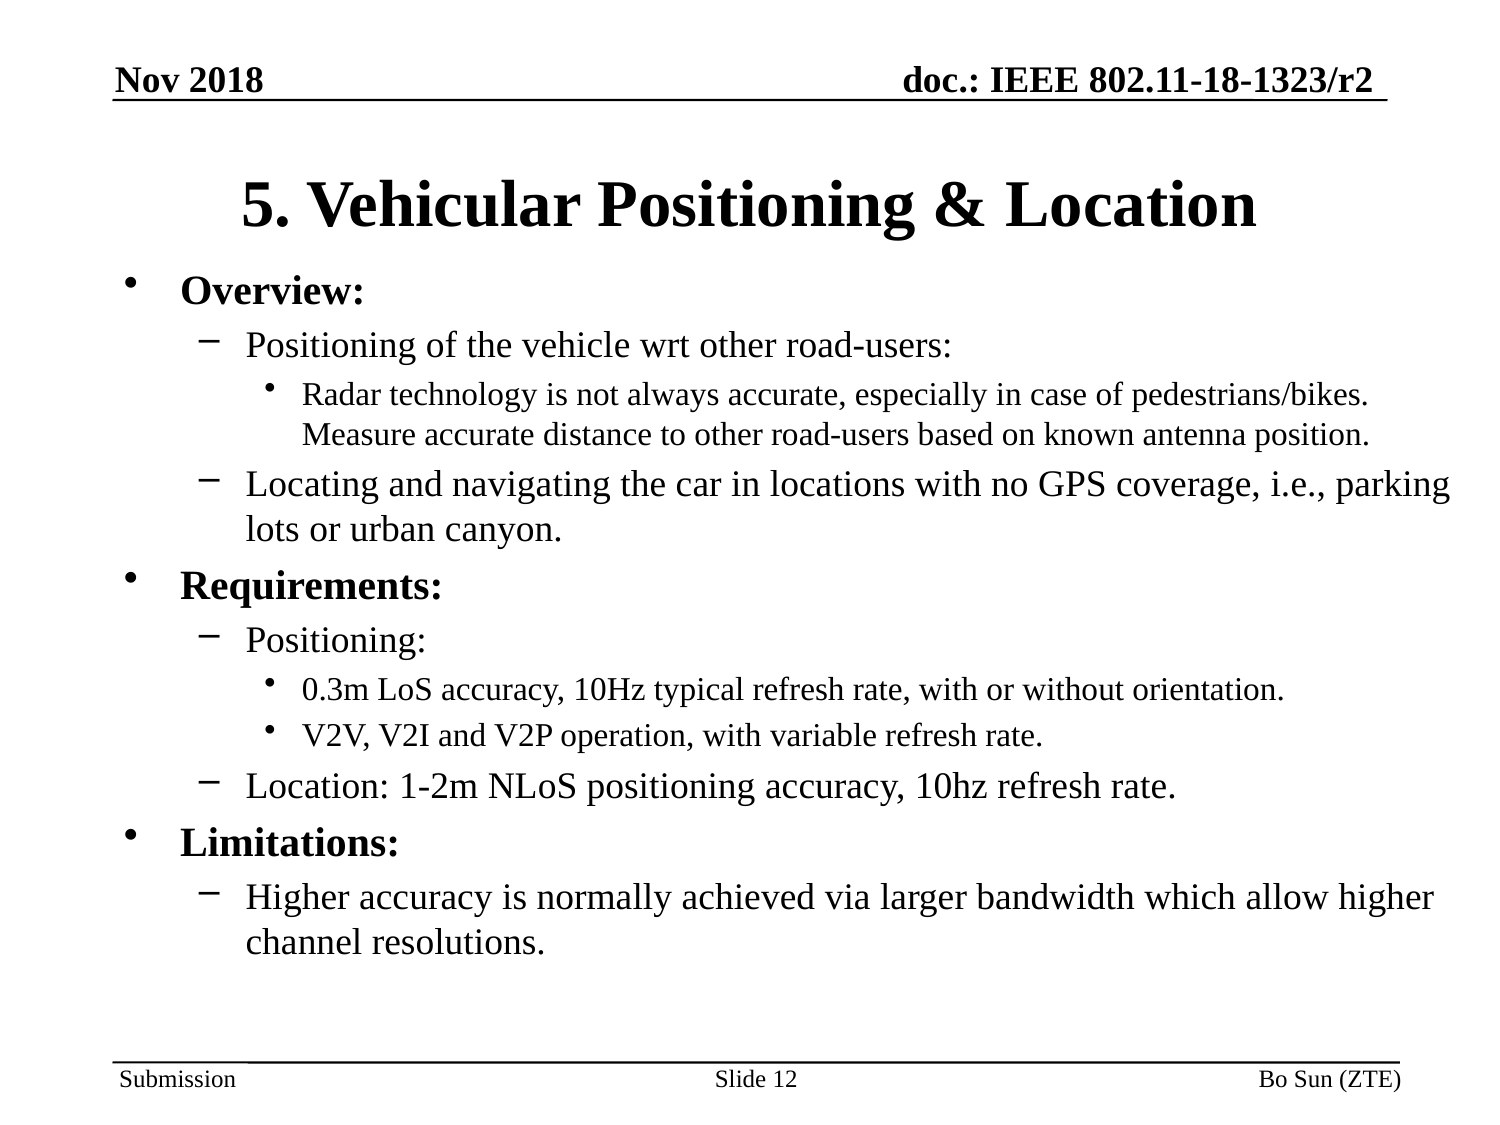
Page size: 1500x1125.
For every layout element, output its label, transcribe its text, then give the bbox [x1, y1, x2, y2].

footer Bo Sun (ZTE) [1256, 1062, 1402, 1093]
slide_number Slide 12 [712, 1062, 800, 1093]
title 5. Vehicular Positioning & Location [112, 112, 1388, 255]
list Overview: Positioning of the vehicle wrt other road-users: Radar technology is not always accurate, especially in case of pedestrians/bikes. Measure accurate distance to other road-users based on known antenna position. Locating and navigating the car in locations with no GPS coverage, i.e., parking lots or urban canyon. Requirements: Positioning: 0.3m LoS accuracy, 10Hz typical refresh rate, with or without orientation. V2V, V2I and V2P operation, with variable refresh rate. Location: 1-2m NLoS positioning accuracy, 10hz refresh rate. Limitations: Higher accuracy is normally achieved via larger bandwidth which allow higher channel resolutions. [108, 255, 1500, 1047]
